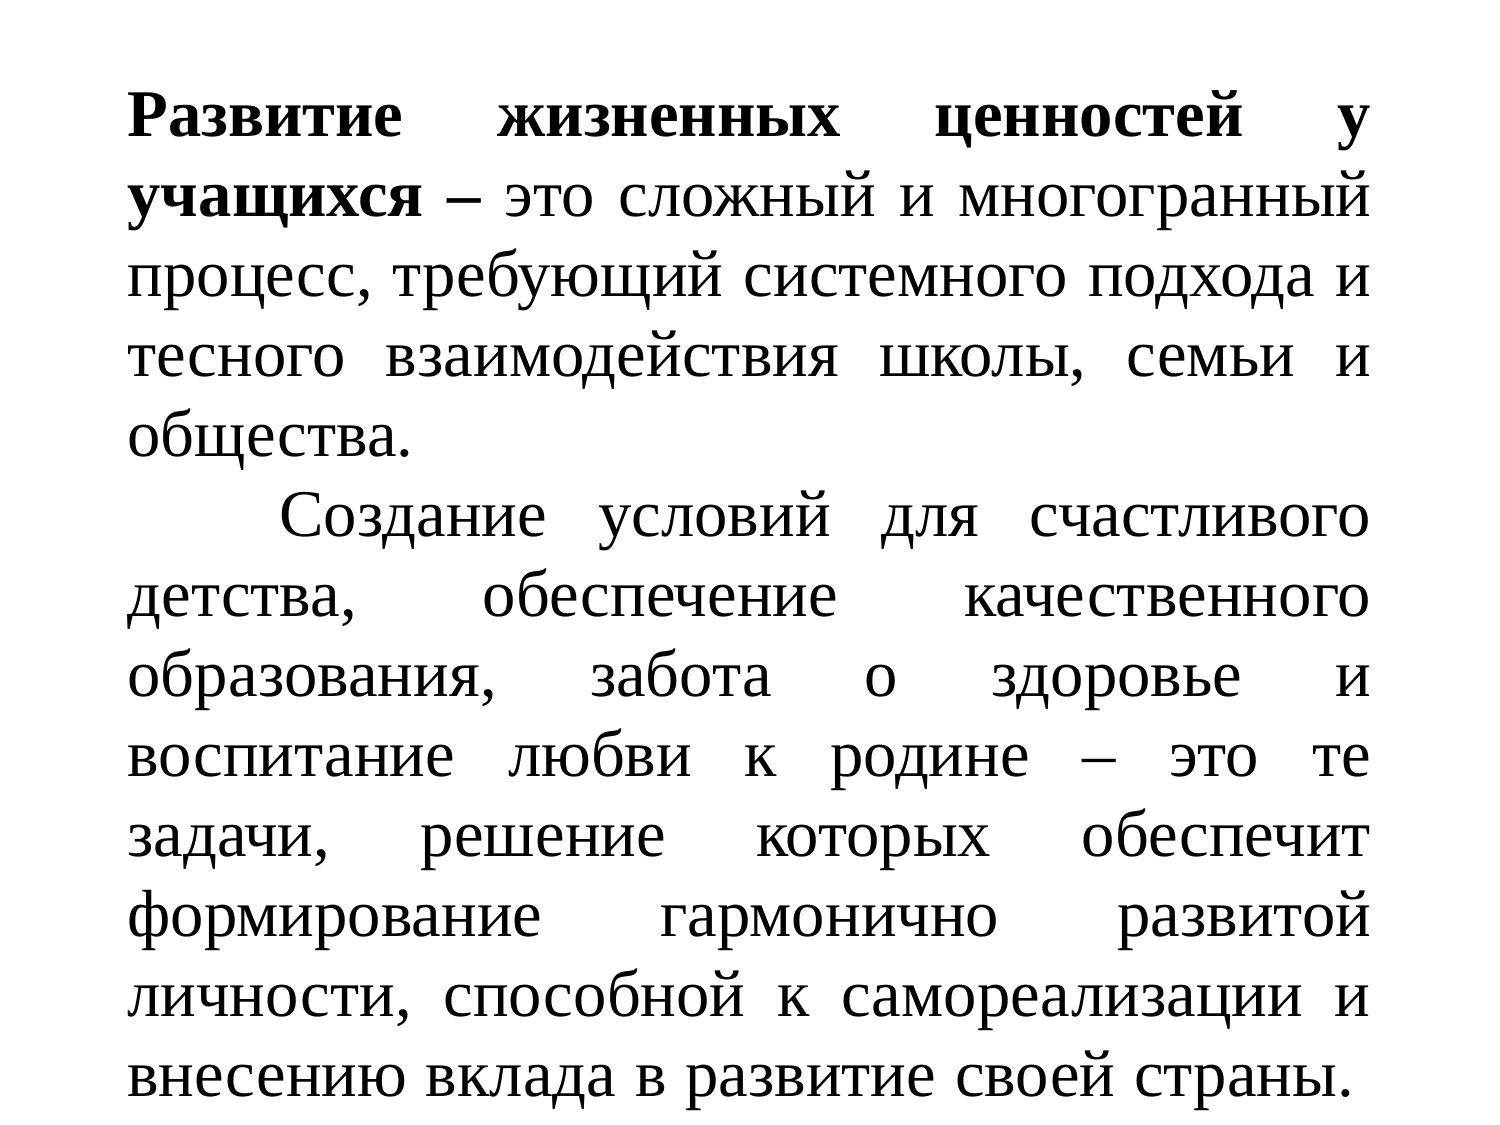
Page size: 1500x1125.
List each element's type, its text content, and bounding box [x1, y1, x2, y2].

title Развитие жизненных ценностей у учащихся – это сложный и многогранный процесс, требующий системного подхода и тесного взаимодействия школы, семьи и общества. Создание условий для счастливого детства, обеспечение качественного образования, забота о здоровье и воспитание любви к родине – это те задачи, решение которых обеспечит формирование гармонично развитой личности, способной к самореализации и внесению вклада в развитие своей страны. [112, 349, 1388, 591]
subtitle [225, 637, 1464, 925]
